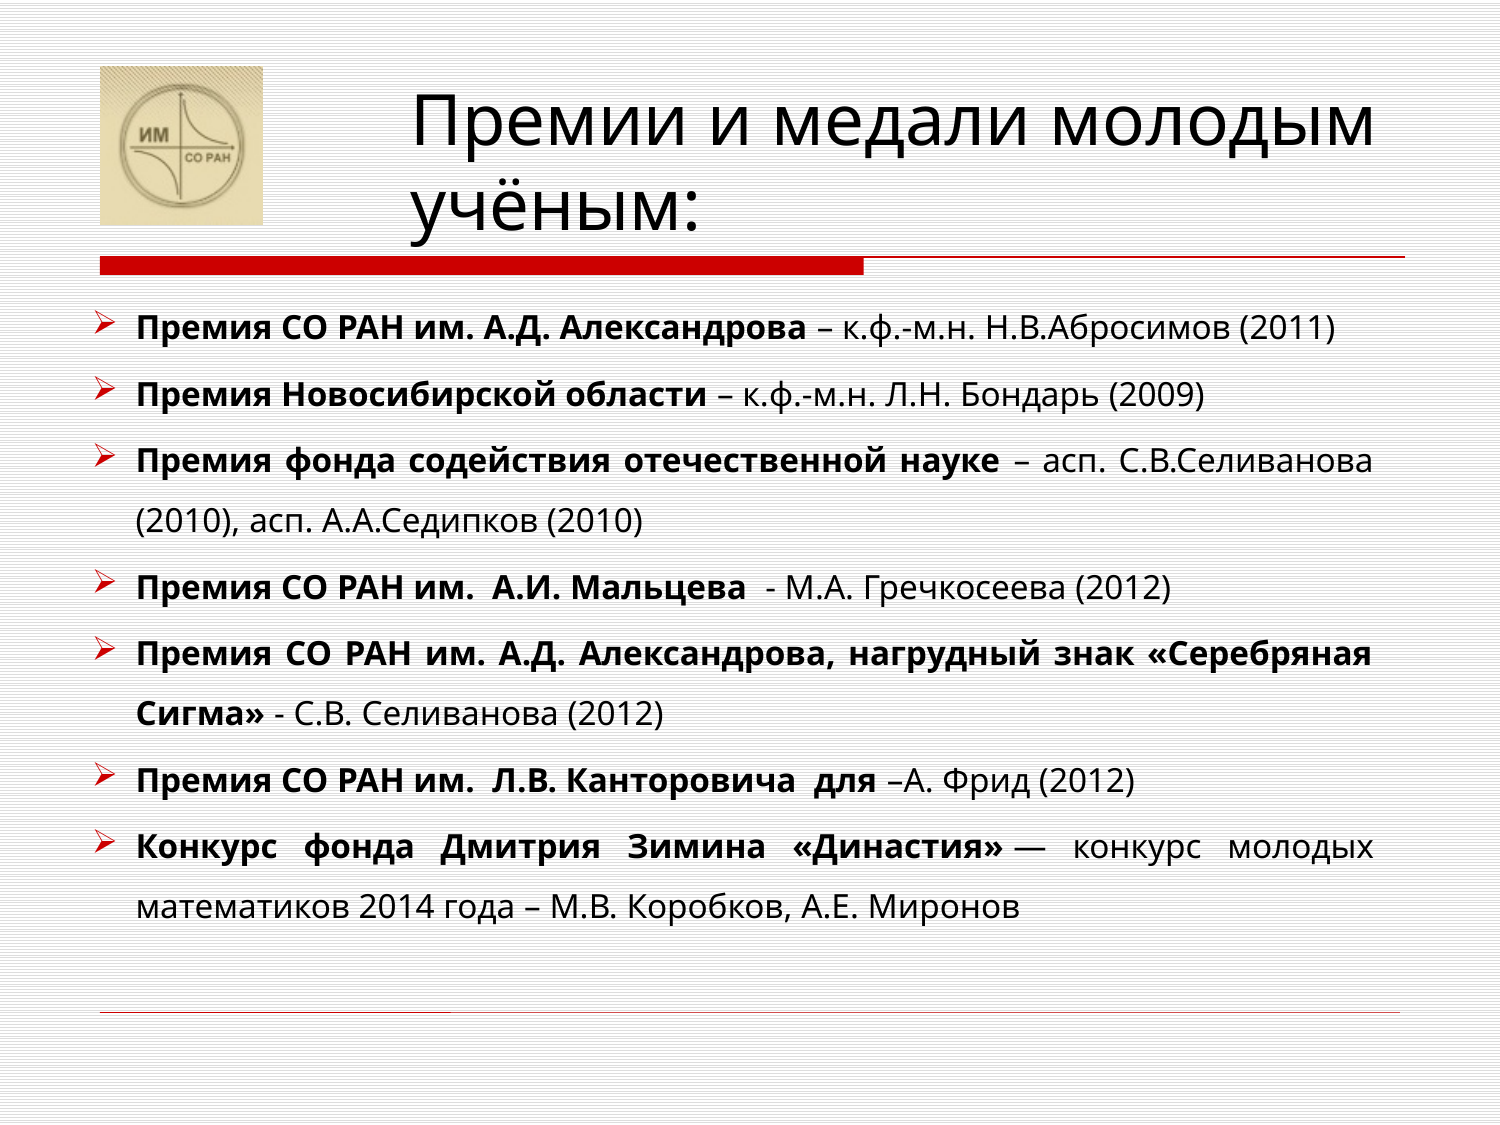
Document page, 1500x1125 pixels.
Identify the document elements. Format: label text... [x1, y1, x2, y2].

title Премии и медали молодым учёным: [395, 52, 1407, 253]
picture [99, 66, 263, 225]
list Премия СО РАН им. А.Д. Александрова – к.ф.-м.н. Н.В.Абросимов (2011) Премия Новосибирской области – к.ф.-м.н. Л.Н. Бондарь (2009) Премия фонда содействия отечественной науке – асп. С.В.Селиванова (2010), асп. А.А.Седипков (2010) Премия СО РАН им. А.И. Мальцева - М.А. Гречкосеева (2012) Премия СО РАН им. А.Д. Александрова, нагрудный знак «Серебряная Сигма» - С.В. Селиванова (2012) Премия СО РАН им. Л.В. Канторовича для –А. Фрид (2012) Конкурс фонда Дмитрия Зимина «Династия» — конкурс молодых математиков 2014 года – М.В. Коробков, А.Е. Миронов [76, 278, 1390, 980]
